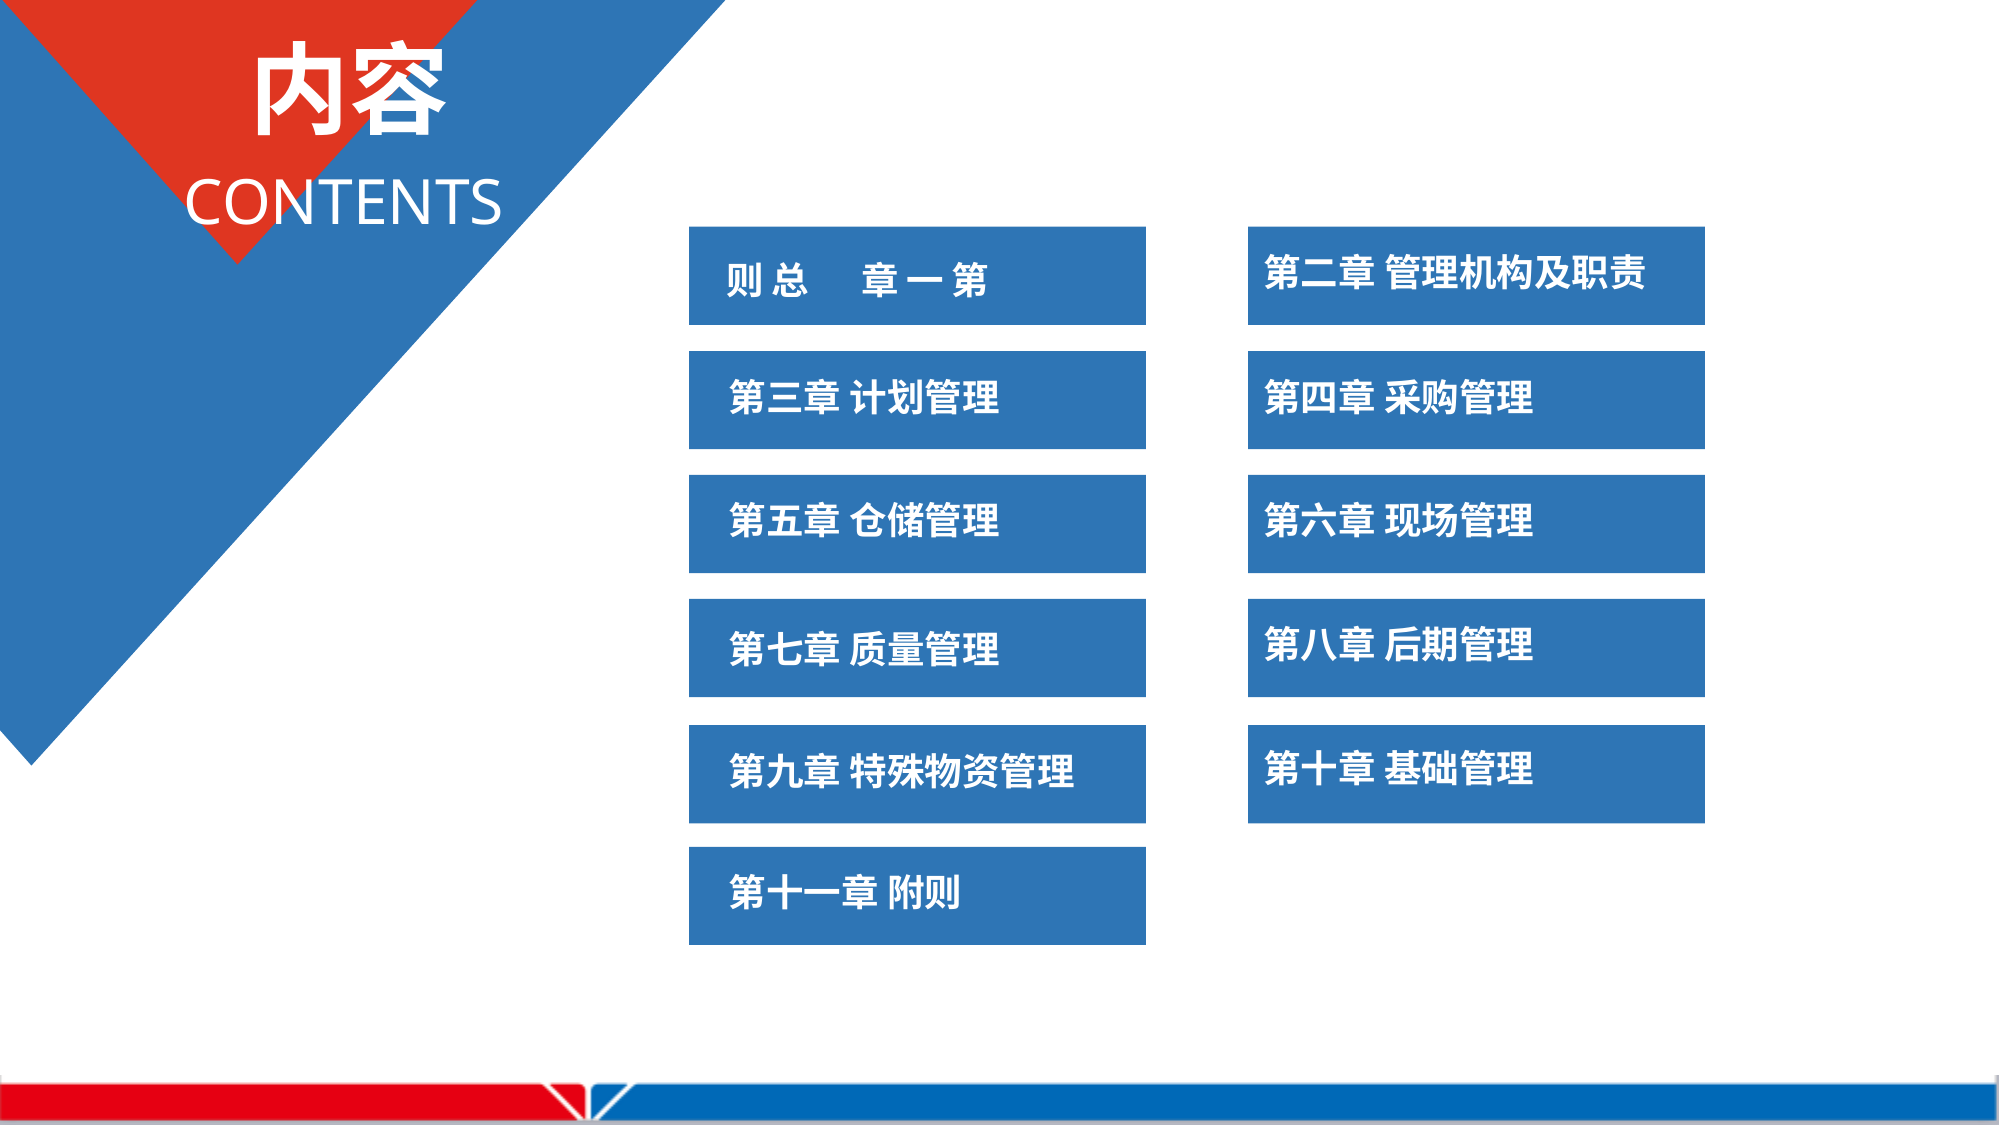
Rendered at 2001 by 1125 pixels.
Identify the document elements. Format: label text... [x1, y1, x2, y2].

text_box [688, 846, 1147, 946]
text_box 第十一章 附则 [714, 866, 1232, 925]
text_box [1247, 598, 1706, 698]
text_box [0, 0, 729, 766]
text_box [1247, 350, 1706, 450]
text_box [688, 766, 1147, 824]
text_box [729, 350, 1147, 371]
text_box [729, 553, 1147, 574]
text_box 第二章 管理机构及职责 [1248, 246, 1766, 305]
text_box 第四章 采购管理 [1248, 371, 1766, 430]
text_box 第六章 现场管理 [1248, 495, 1766, 553]
text_box [729, 682, 1147, 698]
text_box [729, 226, 1147, 326]
text_box [729, 474, 1147, 495]
text_box 第十章 基础管理 [1248, 743, 1766, 801]
text_box 第七章 质量管理 [729, 623, 1232, 682]
text_box 第九章 特殊物资管理 [714, 745, 1232, 804]
text_box [1247, 724, 1706, 824]
text_box [1247, 474, 1706, 574]
subtitle 第一章 总则 [729, 246, 1064, 305]
text_box 第三章 计划管理 [729, 371, 1232, 430]
text_box 第八章 后期管理 [1248, 619, 1766, 677]
picture [0, 1075, 1999, 1125]
text_box [1247, 226, 1706, 326]
text_box [729, 724, 1147, 745]
text_box [729, 430, 1147, 450]
text_box 第五章 仓储管理 [729, 495, 1232, 553]
text_box [729, 598, 1147, 623]
